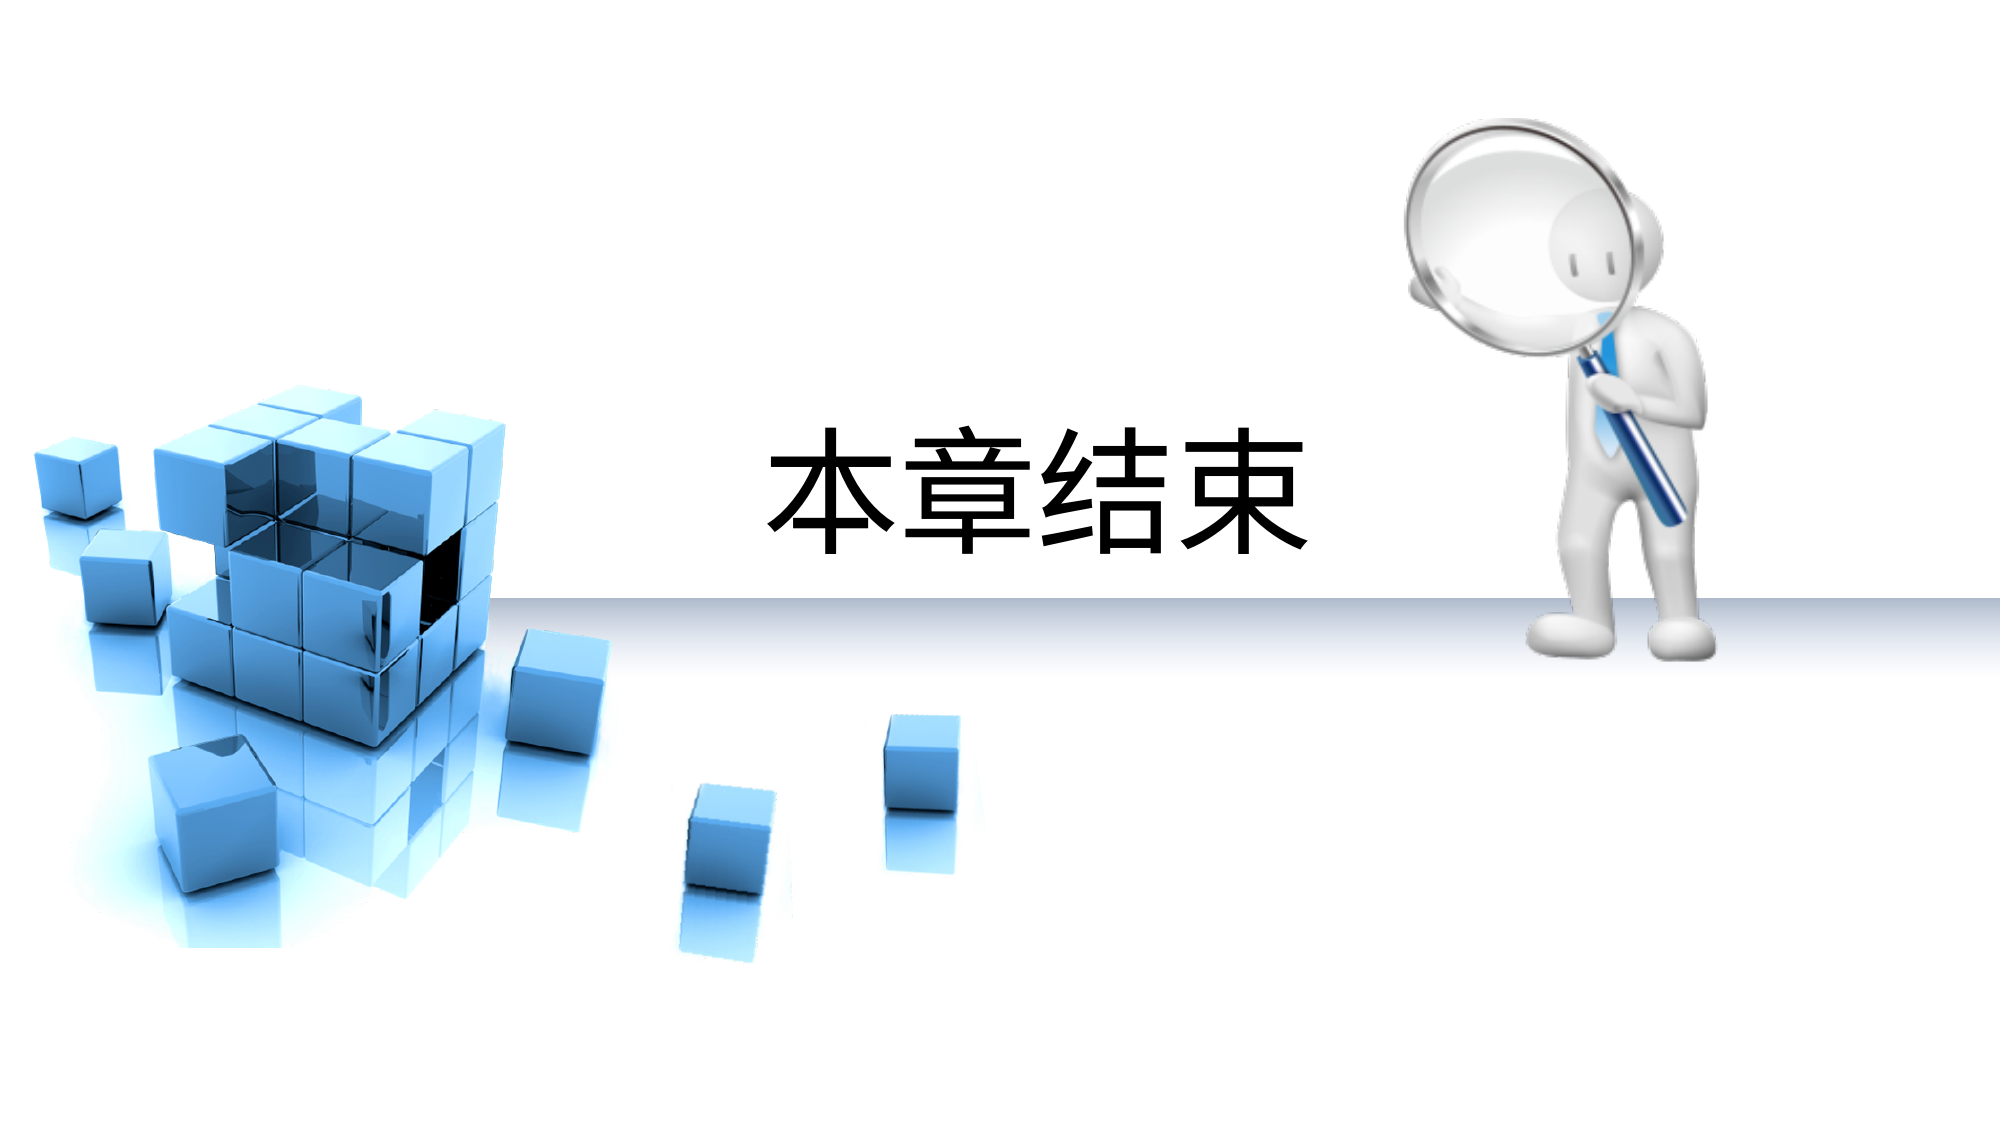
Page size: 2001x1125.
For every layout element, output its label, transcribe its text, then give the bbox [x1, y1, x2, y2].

picture [15, 359, 1029, 990]
picture [1260, 118, 1758, 668]
text_box 本章结束 [747, 398, 1328, 579]
